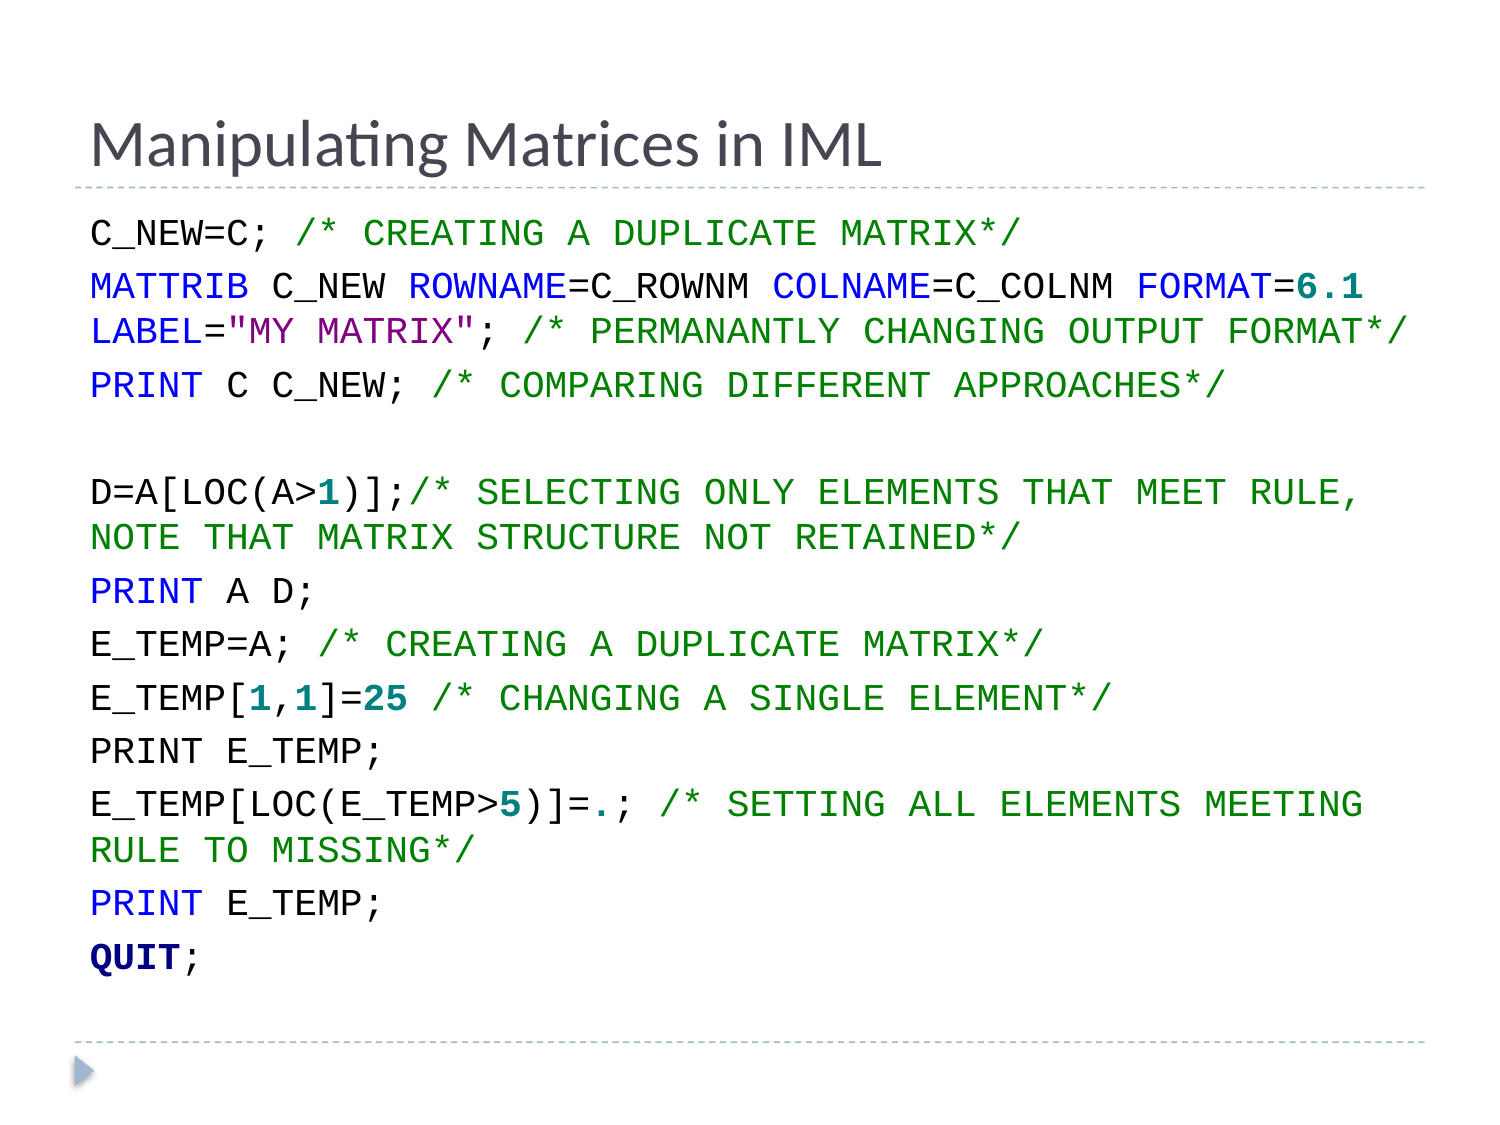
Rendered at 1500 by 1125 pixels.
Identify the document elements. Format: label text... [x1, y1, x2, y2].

title Manipulating Matrices in IML [75, 24, 1425, 188]
list C_NEW=C; /* CREATING A DUPLICATE MATRIX*/ MATTRIB C_NEW ROWNAME=C_ROWNM COLNAME=C_COLNM FORMAT=6.1 LABEL="MY MATRIX"; /* PERMANANTLY CHANGING OUTPUT FORMAT*/ PRINT C C_NEW; /* COMPARING DIFFERENT APPROACHES*/ D=A[LOC(A>1)];/* SELECTING ONLY ELEMENTS THAT MEET RULE, NOTE THAT MATRIX STRUCTURE NOT RETAINED*/ PRINT A D; E_TEMP=A; /* CREATING A DUPLICATE MATRIX*/ E_TEMP[1,1]=25 /* CHANGING A SINGLE ELEMENT*/ PRINT E_TEMP; E_TEMP[LOC(E_TEMP>5)]=.; /* SETTING ALL ELEMENTS MEETING RULE TO MISSING*/ PRINT E_TEMP; QUIT; [75, 200, 1425, 1010]
